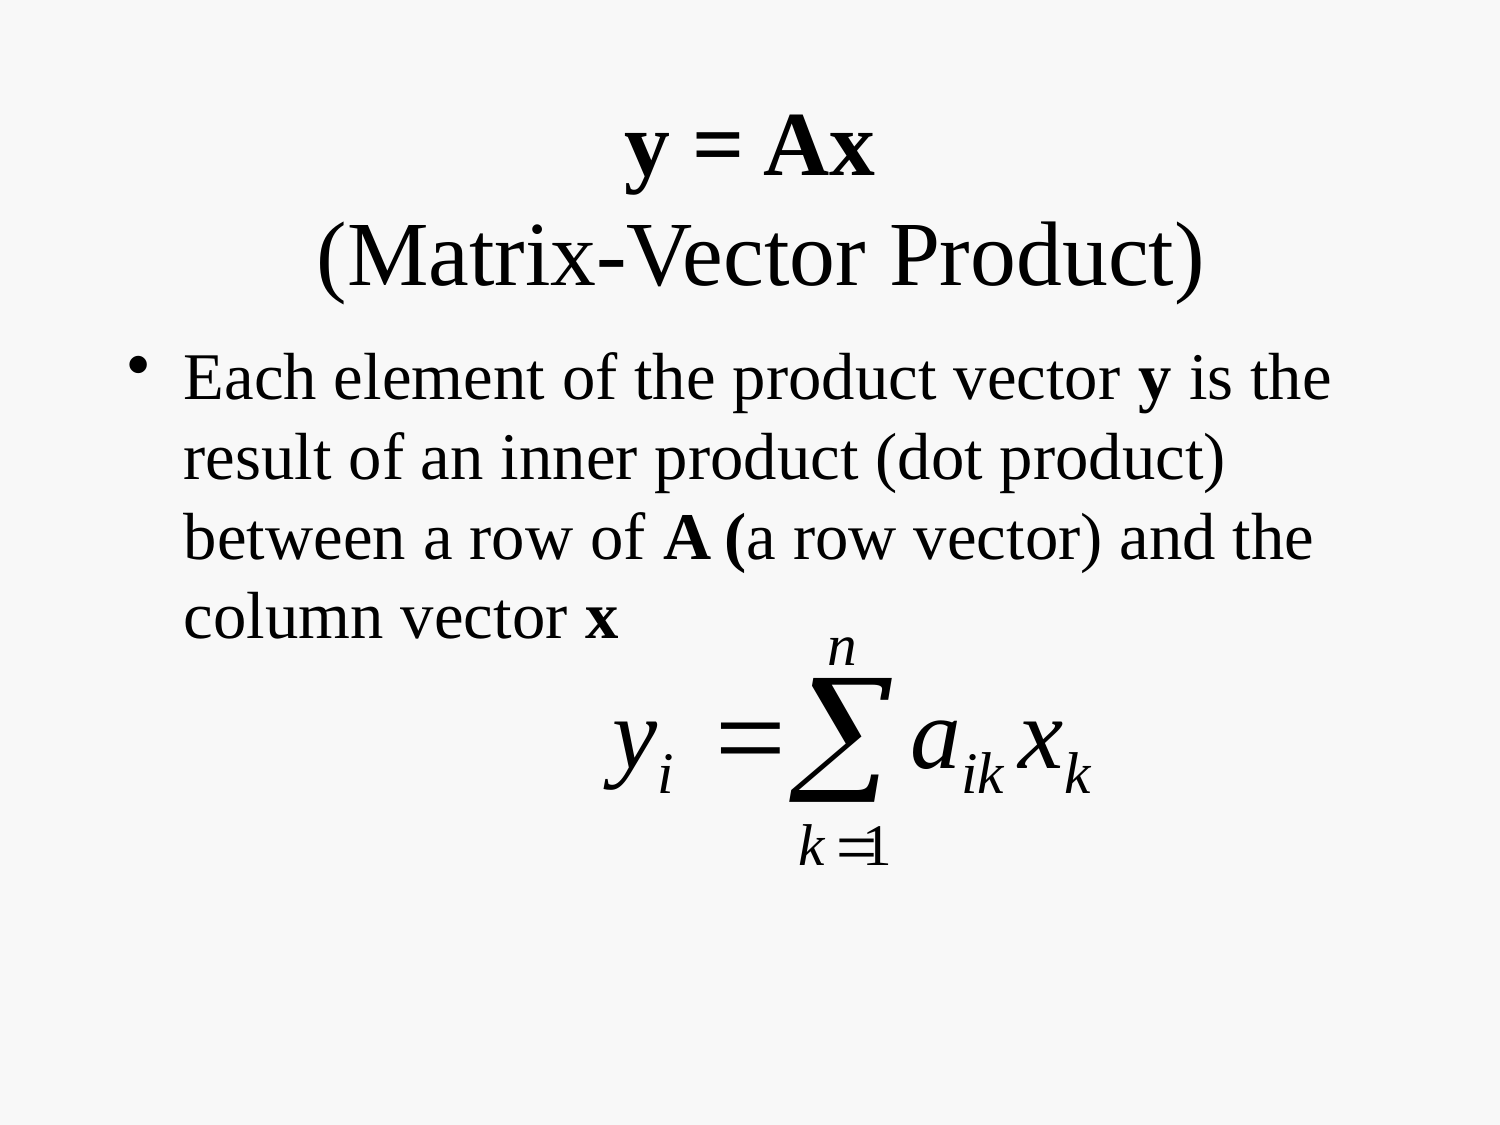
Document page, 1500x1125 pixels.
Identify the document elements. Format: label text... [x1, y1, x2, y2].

list Each element of the product vector y is the result of an inner product (dot product) between a row of A (a row vector) and the column vector x [112, 324, 1388, 663]
title y = Ax (Matrix-Vector Product) [112, 99, 1388, 288]
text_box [587, 599, 1113, 887]
